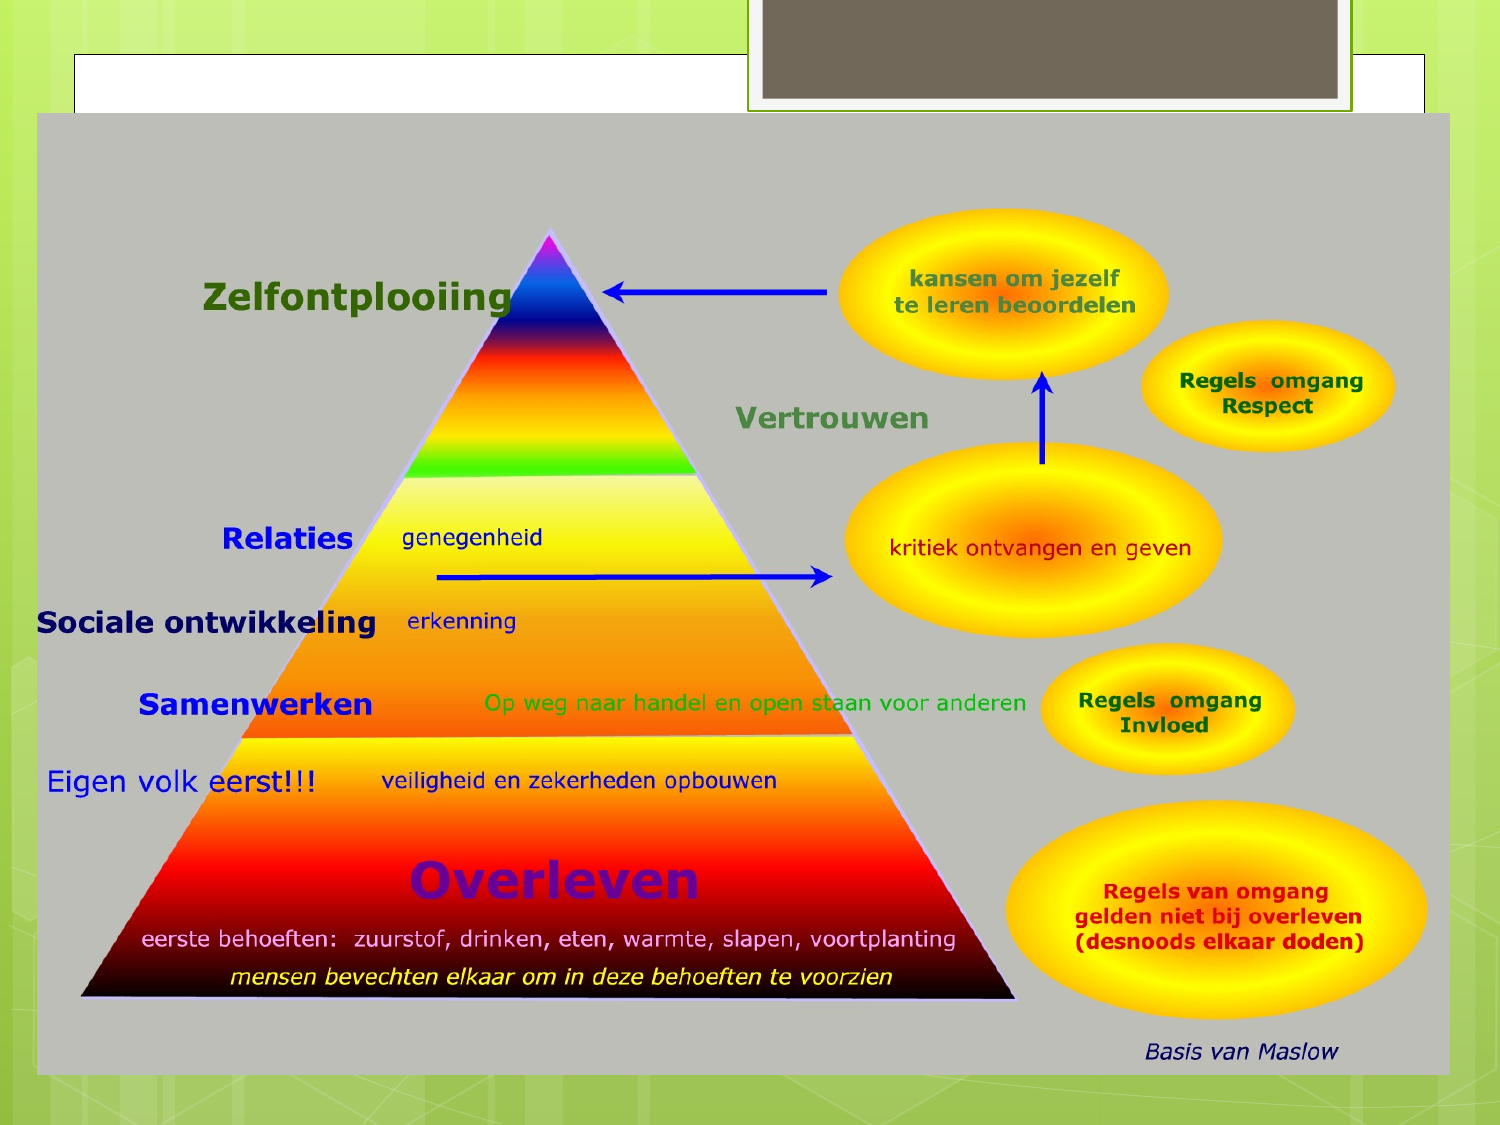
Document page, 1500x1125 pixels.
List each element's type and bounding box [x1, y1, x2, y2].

picture [37, 113, 1451, 1076]
